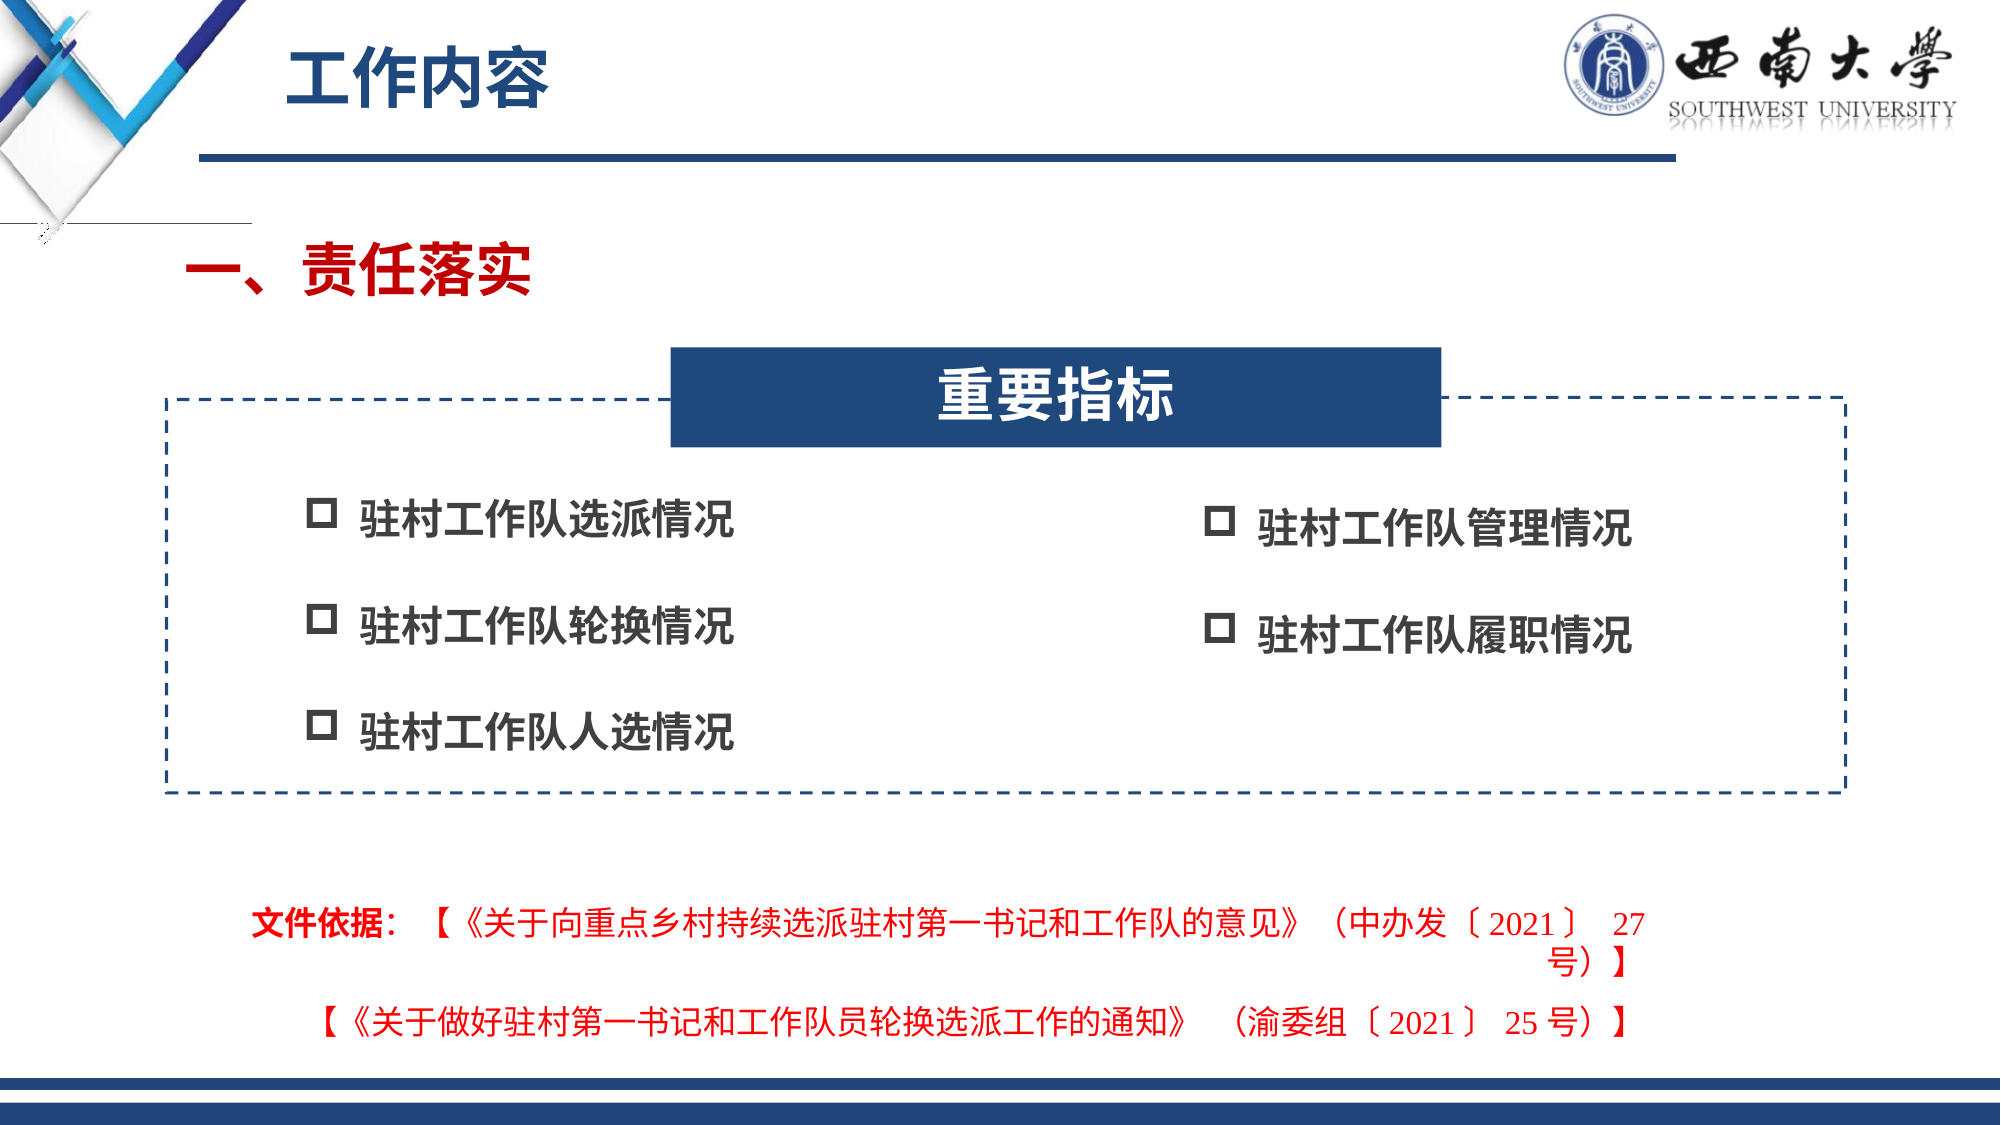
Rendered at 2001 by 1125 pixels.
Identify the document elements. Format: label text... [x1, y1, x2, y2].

text_box [1844, 579, 1848, 592]
text_box [1458, 395, 1472, 399]
text_box [1697, 791, 1710, 795]
text_box [670, 347, 1442, 356]
text_box 一、责任落实 [182, 230, 537, 303]
text_box [164, 464, 169, 477]
text_box [318, 791, 332, 795]
text_box [164, 704, 169, 718]
text_box [1742, 395, 1756, 399]
text_box [493, 791, 507, 795]
text_box [1172, 791, 1185, 795]
text_box [164, 748, 169, 761]
text_box [975, 791, 988, 795]
text_box [351, 397, 365, 402]
text_box [1524, 395, 1537, 399]
text_box [275, 791, 288, 795]
text_box [164, 639, 169, 652]
text_box [450, 791, 463, 795]
text_box [734, 791, 748, 795]
text_box [187, 791, 201, 795]
text_box [537, 791, 551, 795]
text_box [1844, 600, 1848, 614]
text_box [176, 397, 190, 402]
text_box [373, 397, 387, 402]
text_box [164, 791, 179, 795]
text_box [603, 791, 616, 795]
text_box [1762, 791, 1776, 795]
text_box [931, 791, 944, 795]
text_box [1806, 791, 1819, 795]
text_box [1844, 754, 1848, 767]
text_box [756, 791, 769, 795]
text_box [1522, 791, 1535, 795]
text_box [1562, 12, 1958, 134]
text_box [395, 397, 409, 402]
text_box 重要指标 [670, 356, 1442, 429]
text_box [668, 791, 682, 795]
text_box [1844, 622, 1848, 636]
text_box [515, 791, 529, 795]
text_box 驻村工作队履职情况 [1199, 606, 1635, 659]
text_box [164, 726, 169, 740]
text_box [887, 791, 901, 795]
text_box [220, 397, 234, 402]
text_box [362, 791, 376, 795]
text_box [384, 791, 398, 795]
text_box [1609, 791, 1623, 795]
text_box [308, 397, 321, 402]
text_box [1655, 395, 1668, 399]
text_box [1786, 395, 1800, 399]
text_box [253, 791, 266, 795]
text_box [690, 791, 704, 795]
text_box [1215, 791, 1229, 795]
text_box [439, 397, 452, 402]
text_box [164, 660, 169, 674]
text_box [1844, 775, 1848, 789]
text_box [428, 791, 441, 795]
text_box [1633, 395, 1646, 399]
text_box [1764, 395, 1778, 399]
text_box [614, 397, 627, 402]
text_box [1106, 791, 1119, 795]
text_box [417, 397, 431, 402]
text_box [1844, 447, 1848, 461]
text_box [865, 791, 879, 795]
text_box [164, 617, 169, 630]
text_box [1567, 395, 1581, 399]
text_box [406, 791, 419, 795]
text_box [1844, 688, 1848, 701]
text_box [1237, 791, 1251, 795]
text_box [800, 791, 813, 795]
text_box [1844, 732, 1848, 745]
text_box 驻村工作队人选情况 [301, 703, 737, 756]
text_box [1830, 395, 1843, 399]
picture [0, 0, 252, 245]
text_box [778, 791, 791, 795]
text_box [1844, 491, 1848, 505]
text_box [340, 791, 354, 795]
text_box [843, 791, 857, 795]
text_box [1543, 791, 1557, 795]
text_box [1500, 791, 1513, 795]
text_box [1259, 791, 1273, 795]
text_box [483, 397, 496, 402]
text_box [1368, 791, 1382, 795]
text_box [164, 442, 169, 455]
text_box [1844, 535, 1848, 548]
text_box [1844, 425, 1848, 439]
text_box [1347, 791, 1360, 795]
text_box [1844, 666, 1848, 680]
text_box [1018, 791, 1032, 795]
text_box [1828, 791, 1841, 795]
text_box [1062, 791, 1076, 795]
text_box [1325, 791, 1338, 795]
text_box [548, 397, 562, 402]
text_box [1587, 791, 1601, 795]
text_box [198, 397, 212, 402]
text_box [1844, 557, 1848, 570]
text_box [164, 573, 169, 586]
text_box [472, 791, 485, 795]
text_box [1631, 791, 1644, 795]
text_box [1150, 791, 1163, 795]
text_box [164, 682, 169, 696]
text_box [647, 791, 660, 795]
text_box [592, 397, 606, 402]
text_box [1653, 791, 1666, 795]
text_box [625, 791, 638, 795]
text_box [164, 420, 169, 433]
text_box [461, 397, 474, 402]
text_box [164, 485, 169, 499]
text_box [822, 791, 835, 795]
text_box [1546, 395, 1559, 399]
text_box [953, 791, 966, 795]
text_box [1084, 791, 1098, 795]
text_box [670, 429, 1442, 448]
text_box [1589, 395, 1603, 399]
text_box [242, 397, 256, 402]
text_box 驻村工作队管理情况 [1199, 499, 1635, 552]
text_box [581, 791, 594, 795]
text_box [909, 791, 923, 795]
text_box [1478, 791, 1491, 795]
text_box [209, 791, 223, 795]
text_box [164, 507, 169, 521]
text_box [231, 791, 244, 795]
text_box [505, 397, 518, 402]
text_box 驻村工作队选派情况 [301, 490, 737, 544]
text_box [164, 595, 169, 608]
text_box [1844, 469, 1848, 483]
text_box [1740, 791, 1754, 795]
text_box [1675, 791, 1688, 795]
text_box [1611, 395, 1625, 399]
text_box [997, 791, 1010, 795]
text_box [1565, 791, 1579, 795]
text_box 驻村工作队轮换情况 [301, 597, 737, 650]
text_box [636, 397, 649, 402]
text_box [1434, 791, 1448, 795]
text_box [1303, 791, 1316, 795]
text_box [559, 791, 573, 795]
text_box [164, 397, 169, 411]
text_box [1844, 404, 1848, 417]
text_box [1844, 513, 1848, 526]
text_box [1844, 644, 1848, 658]
text_box [1784, 791, 1798, 795]
text_box [712, 791, 726, 795]
text_box [1718, 791, 1732, 795]
text_box [1390, 791, 1404, 795]
text_box [1281, 791, 1294, 795]
text_box [164, 770, 169, 783]
text_box [297, 791, 310, 795]
text_box [1720, 395, 1734, 399]
text_box [658, 397, 671, 402]
text_box [1844, 710, 1848, 723]
text_box [1677, 395, 1690, 399]
title 工作内容 [282, 33, 554, 224]
text_box [164, 529, 169, 543]
text_box [1128, 791, 1141, 795]
text_box [1808, 395, 1821, 399]
text_box [570, 397, 584, 402]
text_box [1193, 791, 1207, 795]
text_box [1456, 791, 1469, 795]
text_box [1040, 791, 1054, 795]
text_box [1699, 395, 1712, 399]
text_box [0, 1102, 2000, 1125]
text_box [1412, 791, 1426, 795]
text_box [264, 397, 277, 402]
text_box [1480, 395, 1493, 399]
text_box [164, 551, 169, 565]
text_box [526, 397, 540, 402]
text_box [330, 397, 343, 402]
text_box [1502, 395, 1515, 399]
text_box [286, 397, 299, 402]
text_box 文件依据：【《关于向重点乡村持续选派驻村第一书记和工作队的意见》（中办发〔2021〕 27 号）】 【《关于做好驻村第一书记和工作队员轮换选派工作的通知》 （渝委组〔2021〕25号）】 [159, 879, 1647, 1042]
